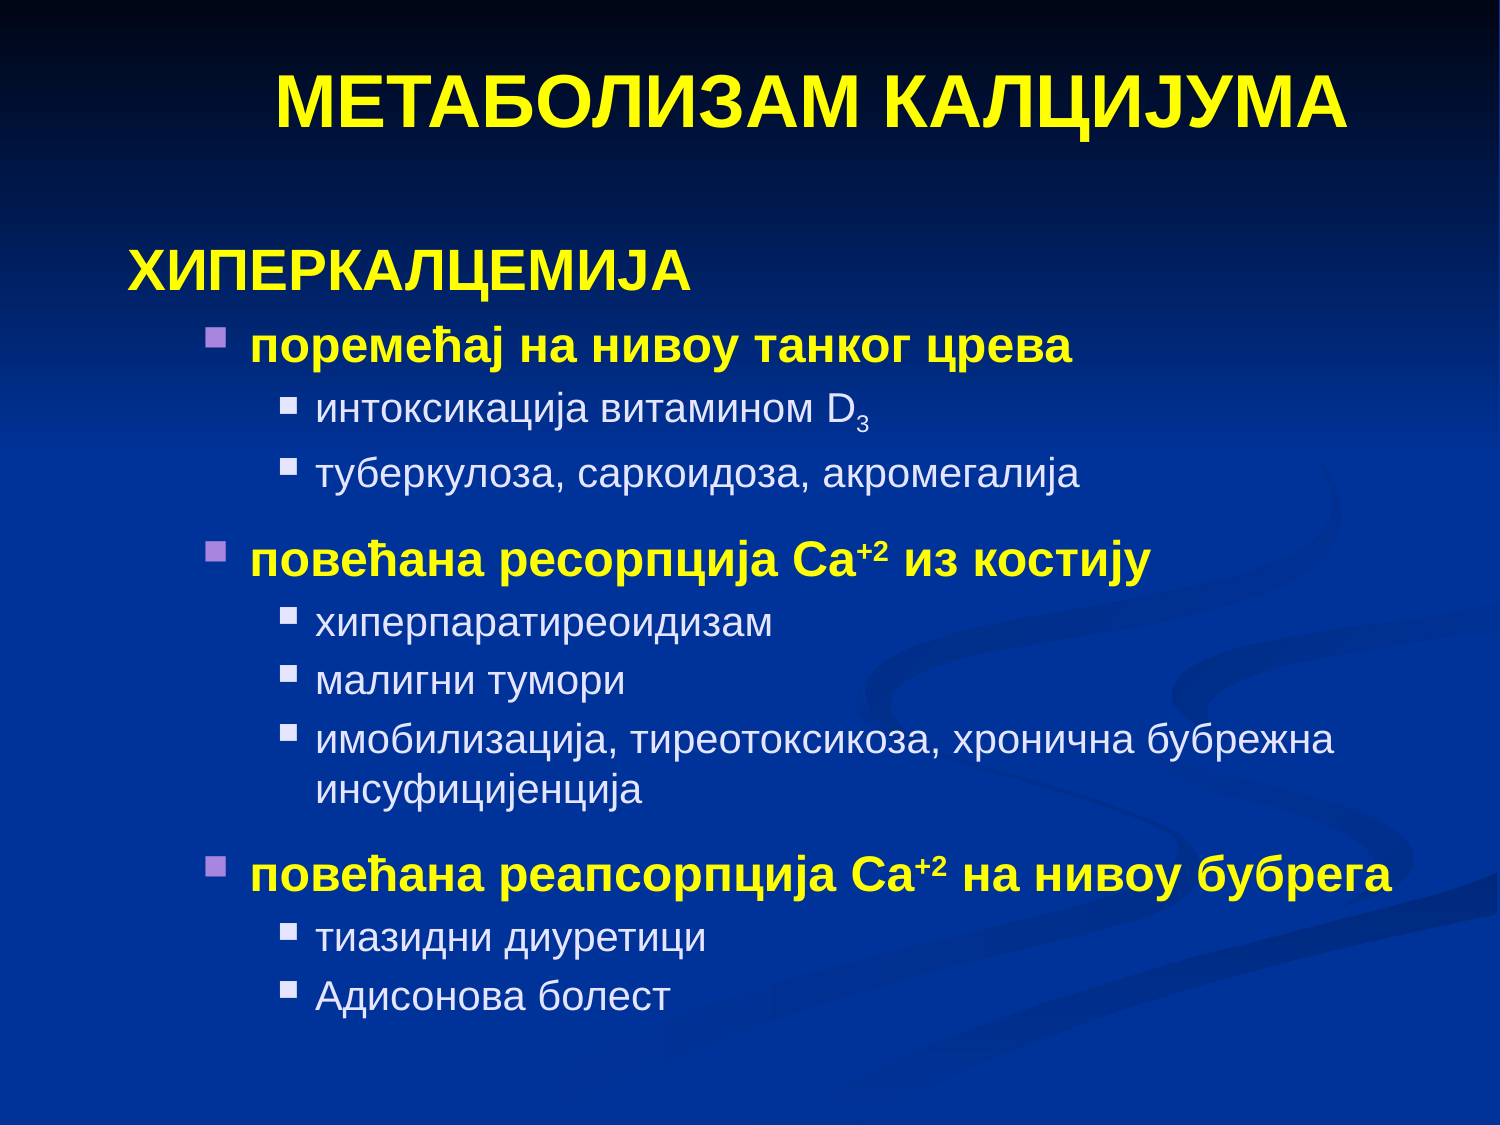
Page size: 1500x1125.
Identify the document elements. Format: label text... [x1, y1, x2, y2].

list ХИПЕРКАЛЦЕМИЈА поремећај на нивоу танког црева интоксикација витамином D3 туберкулоза, саркоидоза, акромегалија повећана ресорпција Ca+2 из костију хиперпаратиреоидизам малигни тумори имобилизација, тиреотоксикоза, хронична бубрежна инсуфицијенција повећана реапсорпција Ca+2 на нивоу бубрега тиазидни диуретици Адисонова болест [112, 224, 1500, 1125]
text_box МЕТАБОЛИЗАМ КАЛЦИЈУМА [125, 37, 1500, 150]
